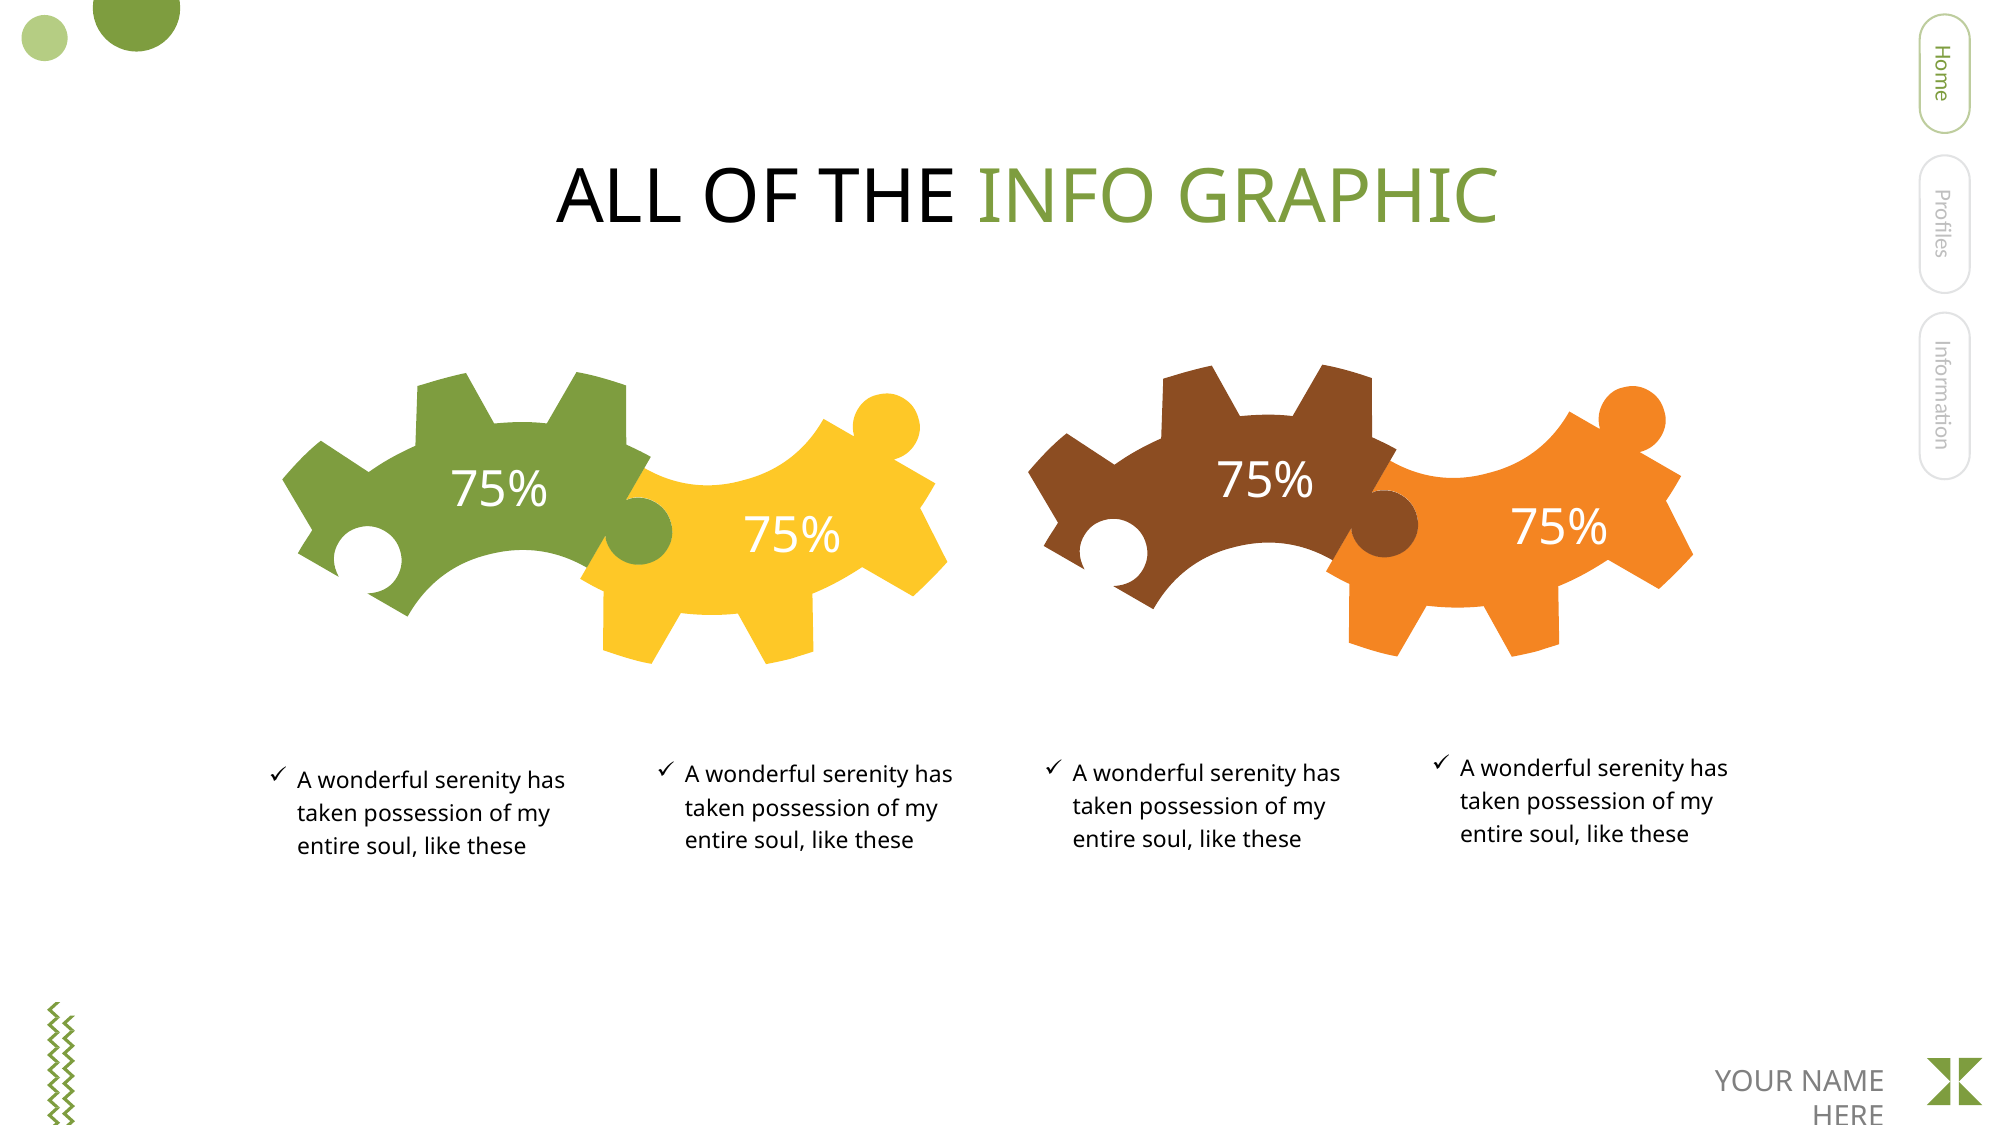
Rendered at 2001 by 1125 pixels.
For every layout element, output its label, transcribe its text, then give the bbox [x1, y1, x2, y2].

text_box A wonderful serenity has taken possession of my entire soul, like these [641, 747, 1015, 861]
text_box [1926, 1081, 1983, 1106]
text_box [1326, 386, 1694, 657]
text_box [580, 393, 948, 665]
text_box Information [1918, 311, 1971, 481]
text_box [0, 1084, 144, 1098]
text_box [282, 372, 673, 617]
text_box Profiles [1918, 154, 1971, 295]
text_box Home [1918, 13, 1971, 134]
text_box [21, 0, 181, 62]
text_box A wonderful serenity has taken possession of my entire soul, like these [1029, 745, 1403, 860]
text_box 75% [1495, 486, 1624, 562]
text_box 75% [728, 495, 857, 571]
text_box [0, 1070, 129, 1084]
text_box [1028, 364, 1419, 610]
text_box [1926, 1057, 1983, 1081]
text_box YOUR NAME HERE [1621, 1054, 1900, 1125]
text_box A wonderful serenity has taken possession of my entire soul, like these [1417, 740, 1790, 855]
text_box 75% [435, 448, 564, 524]
text_box 75% [1201, 439, 1330, 515]
text_box A wonderful serenity has taken possession of my entire soul, like these [254, 752, 627, 867]
text_box ALL OF THE INFO GRAPHIC [458, 140, 1598, 246]
